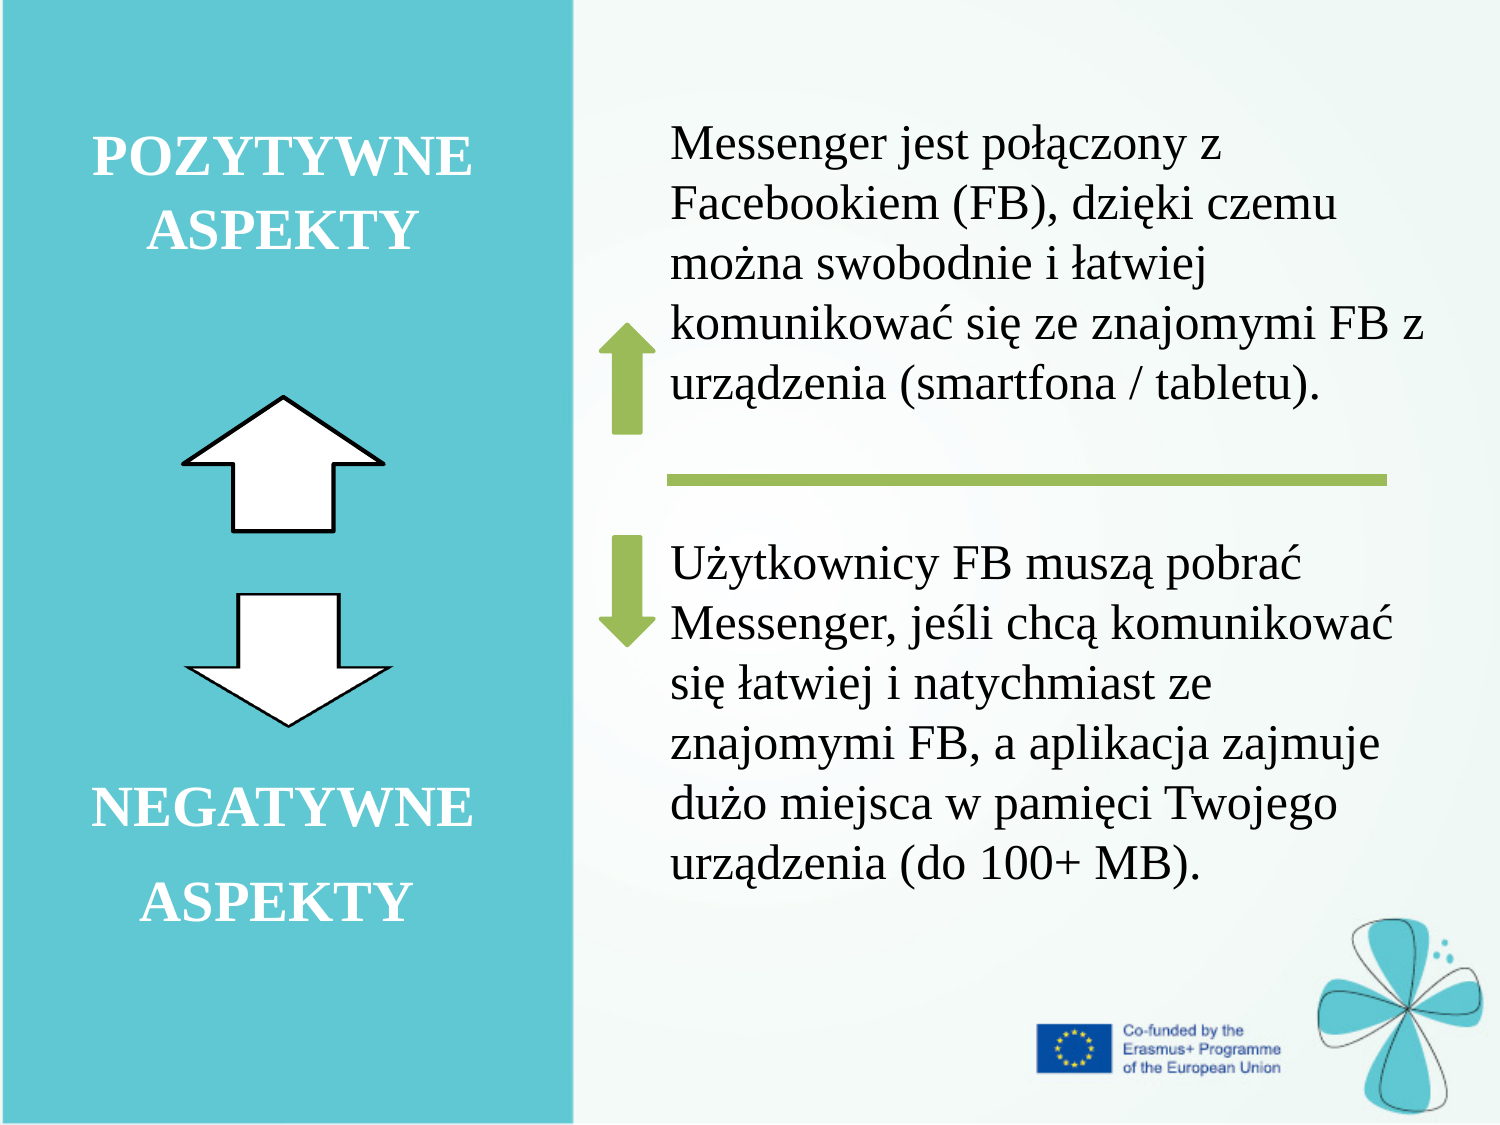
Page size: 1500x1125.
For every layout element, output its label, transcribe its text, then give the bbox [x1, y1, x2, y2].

text_box [598, 535, 655, 648]
text_box [180, 395, 386, 534]
table_header Negatywne aspekty [52, 765, 515, 934]
text_box [598, 322, 655, 435]
text_box Messenger jest połączony z Facebookiem (FB), dzięki czemu można swobodnie i łatwiej komunikować się ze znajomymi FB z urządzenia (smartfona / tabletu). Użytkownicy FB muszą pobrać Messenger, jeśli chcą komunikować się łatwiej i natychmiast ze znajomymi FB, a aplikacja zajmuje dużo miejsca w pamięci Twojego urządzenia (do 100+ MB). [655, 102, 1447, 898]
table_header Pozytywne aspekty [52, 114, 515, 262]
picture [0, 0, 1500, 1125]
